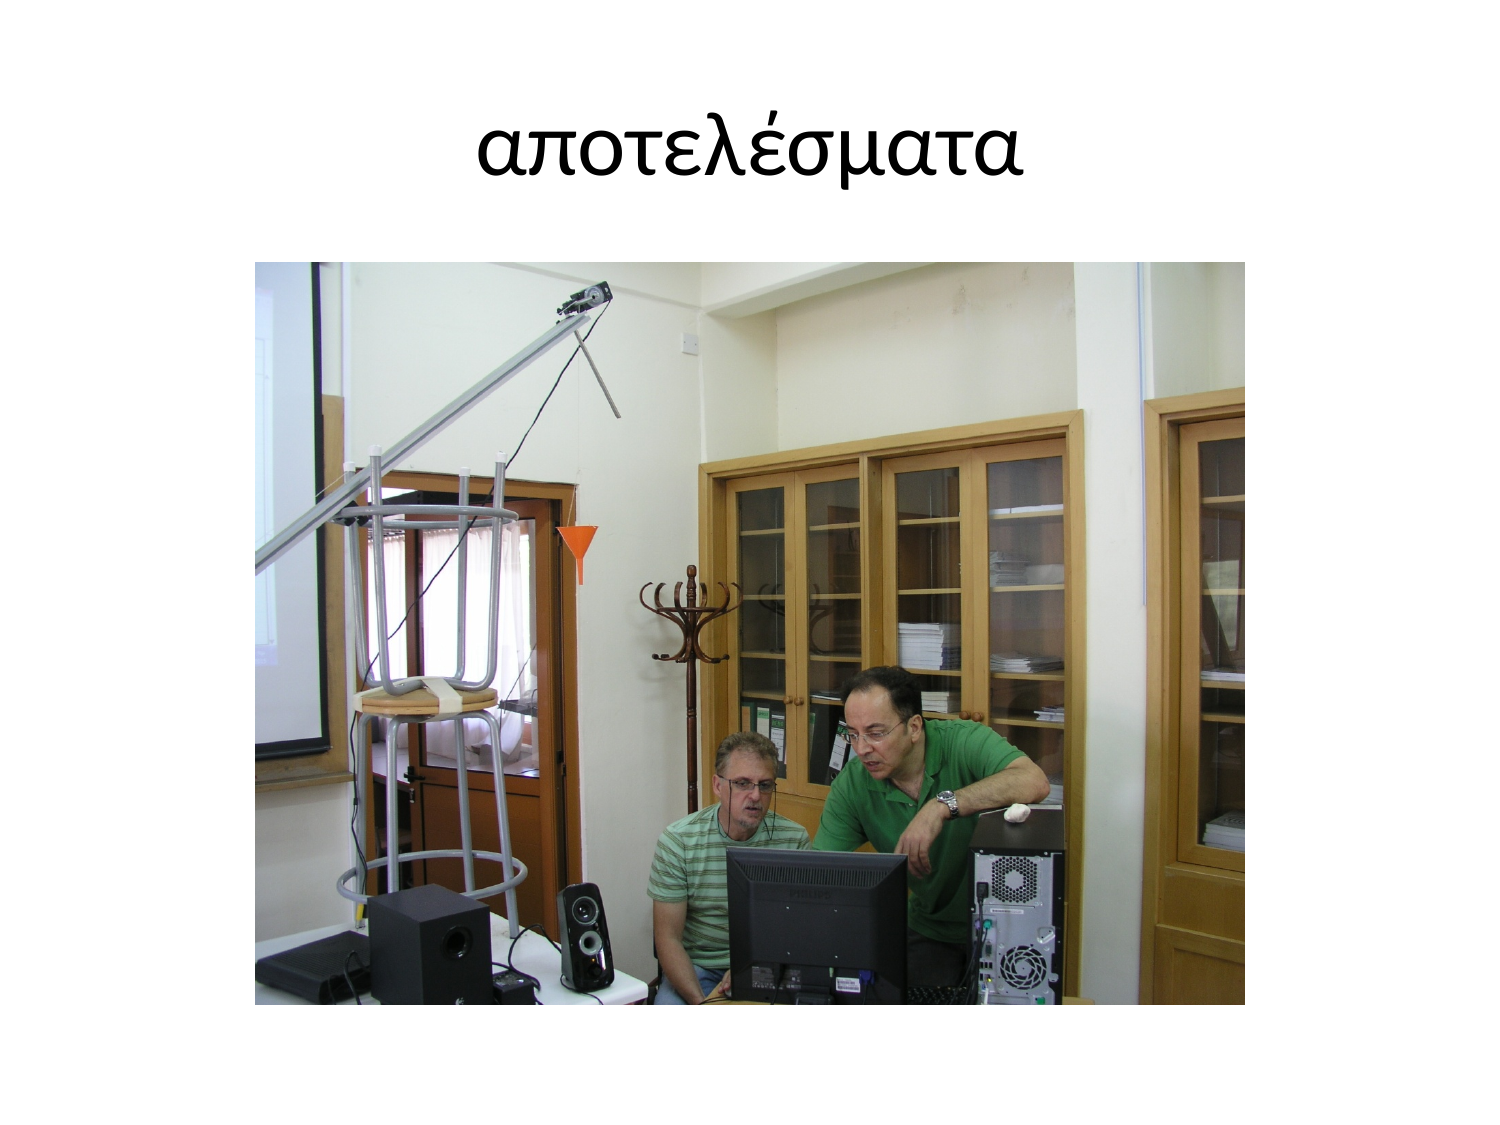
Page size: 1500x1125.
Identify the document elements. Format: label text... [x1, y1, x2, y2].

title αποτελέσματα [75, 45, 1425, 233]
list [254, 262, 1246, 1006]
